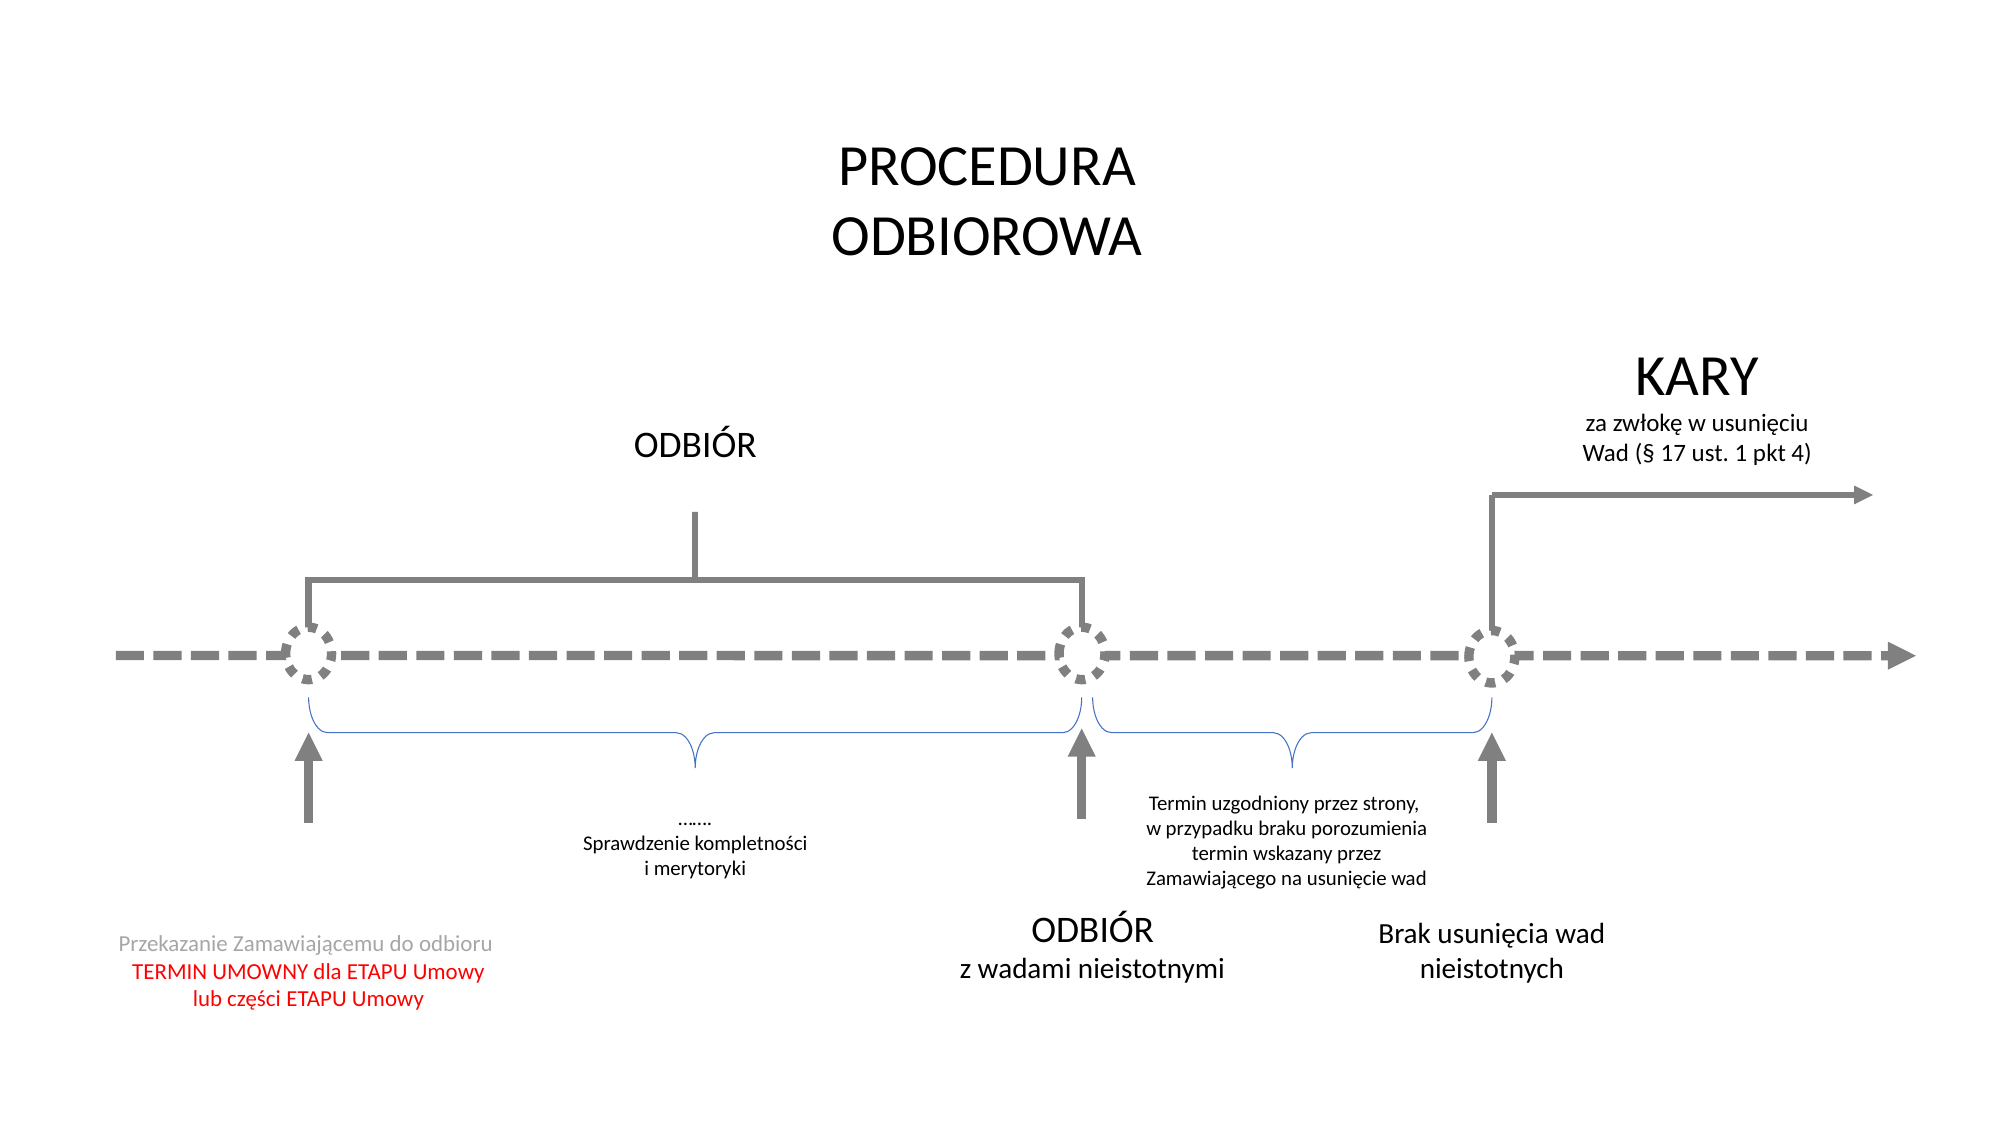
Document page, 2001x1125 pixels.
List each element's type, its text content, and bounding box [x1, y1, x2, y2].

text_box [308, 511, 1082, 649]
text_box [1059, 656, 1105, 680]
text_box Termin uzgodniony przez strony, w przypadku braku porozumienia termin wskazany przez Zamawiającego na usunięcie wad [1127, 782, 1447, 897]
text_box [1468, 656, 1515, 683]
text_box ……. Sprawdzenie kompletności i merytoryki [568, 797, 823, 887]
text_box [1468, 630, 1515, 655]
text_box [308, 697, 1083, 769]
text_box [1059, 627, 1105, 655]
text_box Brak usunięcia wad nieistotnych [1336, 907, 1647, 993]
text_box PROCEDURA ODBIOROWA [695, 119, 1279, 275]
text_box KARY za zwłokę w usunięciu Wad (§ 17 ust. 1 pkt 4) [1554, 329, 1841, 475]
text_box Przekazanie Zamawiającemu do odbioru TERMIN UMOWNY dla ETAPU Umowy lub części ETAPU Umowy [103, 921, 514, 1099]
text_box [285, 656, 332, 680]
text_box ODBIÓR z wadami nieistotnymi [944, 897, 1241, 993]
text_box [285, 627, 332, 655]
text_box ODBIÓR [618, 412, 772, 473]
text_box [1092, 697, 1493, 769]
